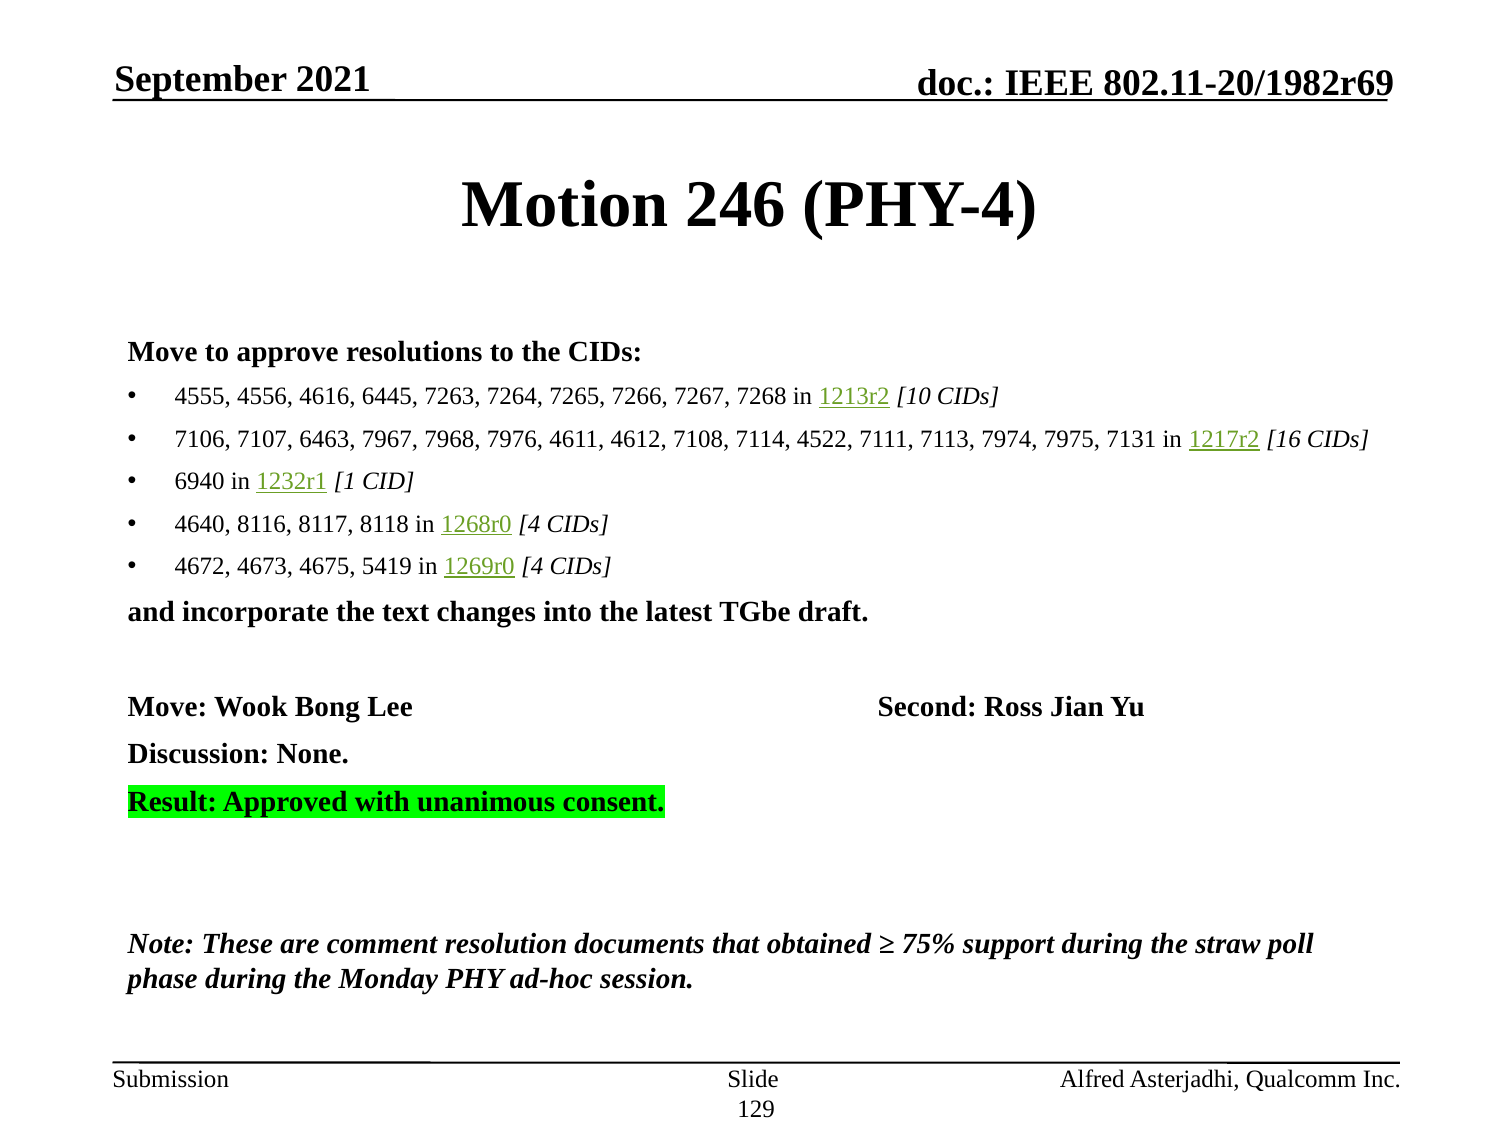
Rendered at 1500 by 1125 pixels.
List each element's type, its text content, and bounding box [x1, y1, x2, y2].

footer Alfred Asterjadhi, Qualcomm Inc. [878, 1061, 1402, 1093]
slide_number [114, 54, 423, 100]
list Move to approve resolutions to the CIDs: 4555, 4556, 4616, 6445, 7263, 7264, 7265, 7266, 7267, 7268 in 1213r2 [10 CIDs] 7106, 7107, 6463, 7967, 7968, 7976, 4611, 4612, 7108, 7114, 4522, 7111, 7113, 7974, 7975, 7131 in 1217r2 [16 CIDs] 6940 in 1232r1 [1 CID] 4640, 8116, 8117, 8118 in 1268r0 [4 CIDs] 4672, 4673, 4675, 5419 in 1269r0 [4 CIDs] and incorporate the text changes into the latest TGbe draft. Move: Wook Bong Lee Second: Ross Jian Yu Discussion: None. Result: Approved with unanimous consent. Note: These are comment resolution documents that obtained ≥ 75% support during the straw poll phase during the Monday PHY ad-hoc session. [112, 324, 1388, 1063]
title Motion 246 (PHY-4) [112, 112, 1388, 288]
slide_number Slide 129 [712, 1061, 800, 1123]
